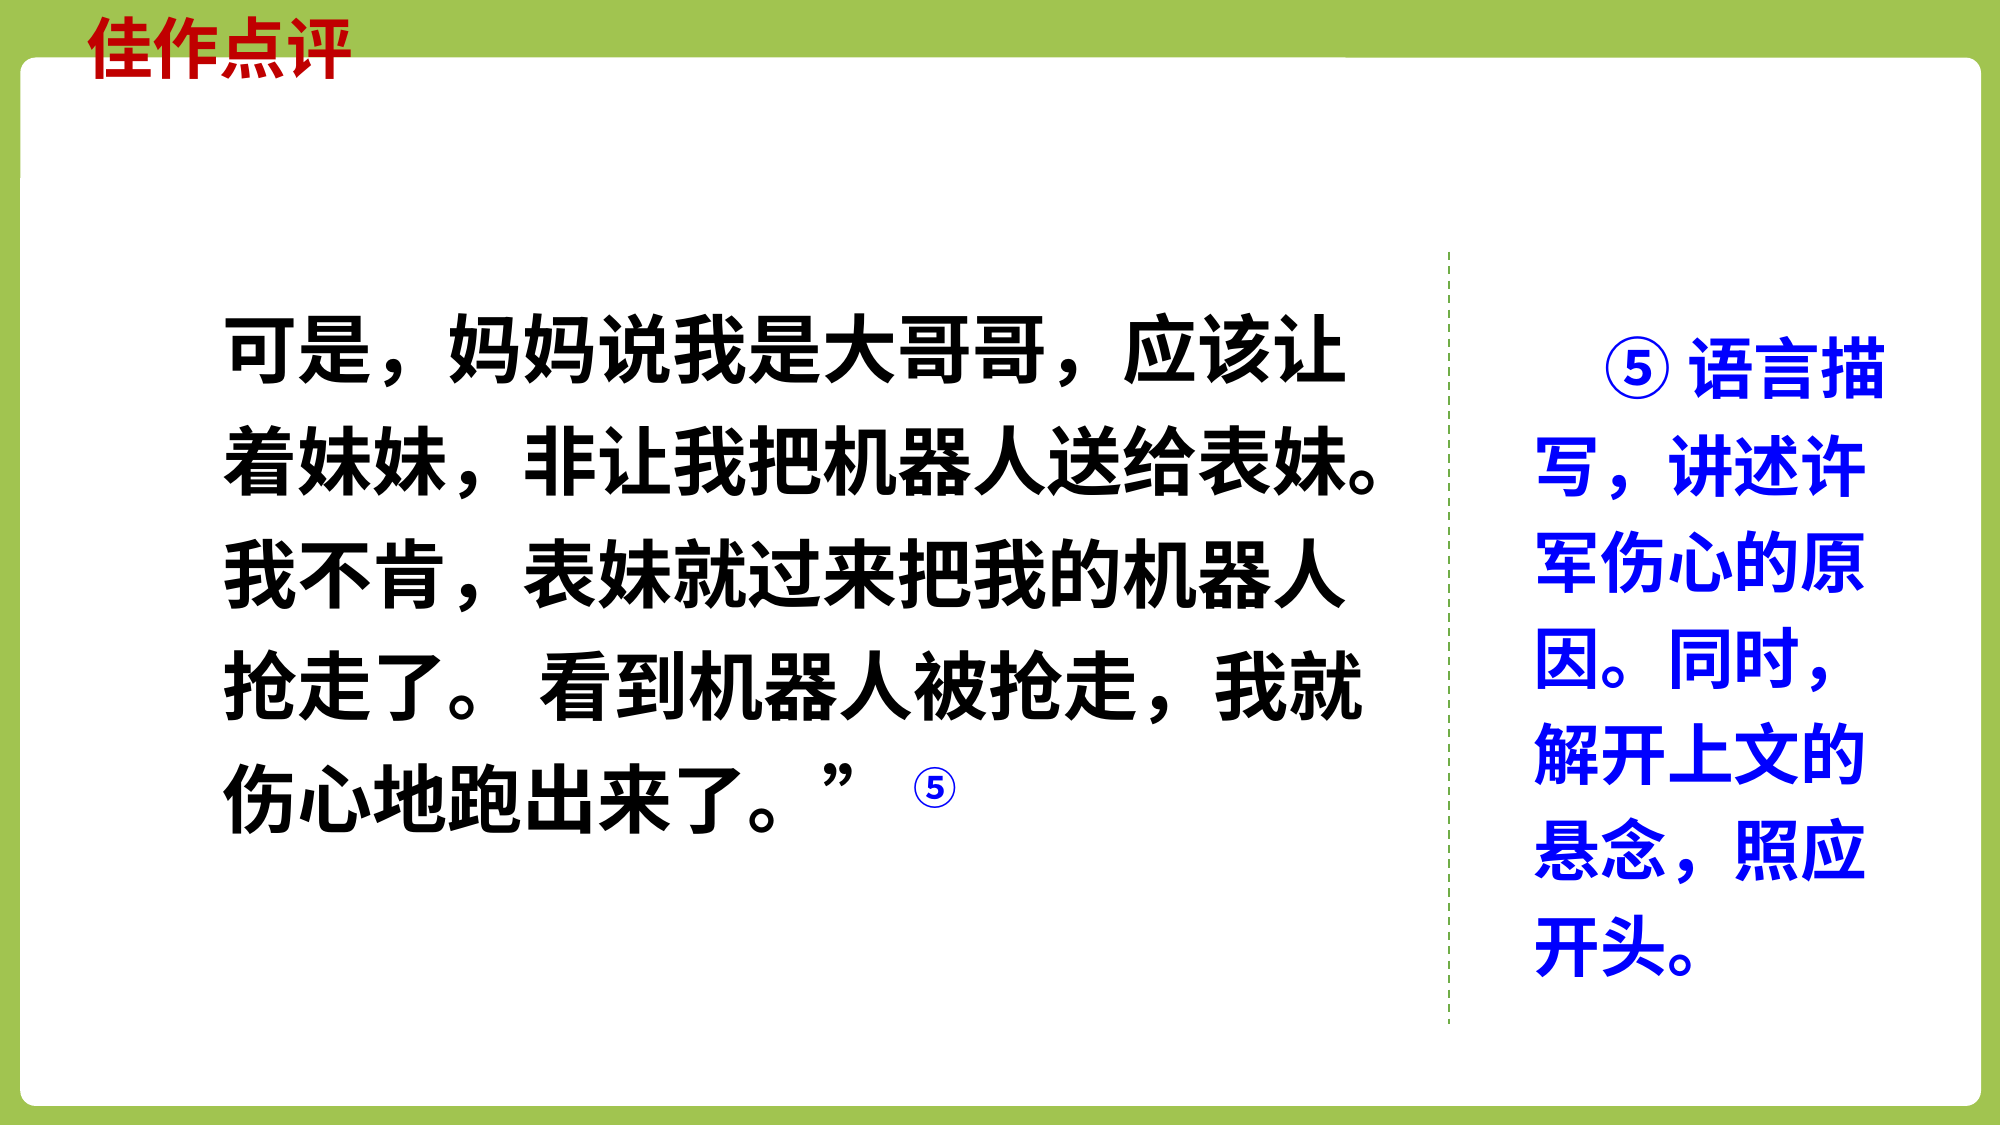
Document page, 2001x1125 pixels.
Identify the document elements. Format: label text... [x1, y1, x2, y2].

text_box 可是，妈妈说我是大哥哥，应该让着妹妹，非让我把机器人送给表妹。我不肯，表妹就过来把我的机器人抢走了。 看到机器人被抢走，我就伤心地跑出来了。” ⑤ [207, 272, 1434, 850]
text_box ⑤语言描写，讲述许军伤心的原因。同时，解开上文的悬念，照应开头。 [1518, 289, 1916, 992]
text_box 佳作点评 [71, 0, 428, 95]
